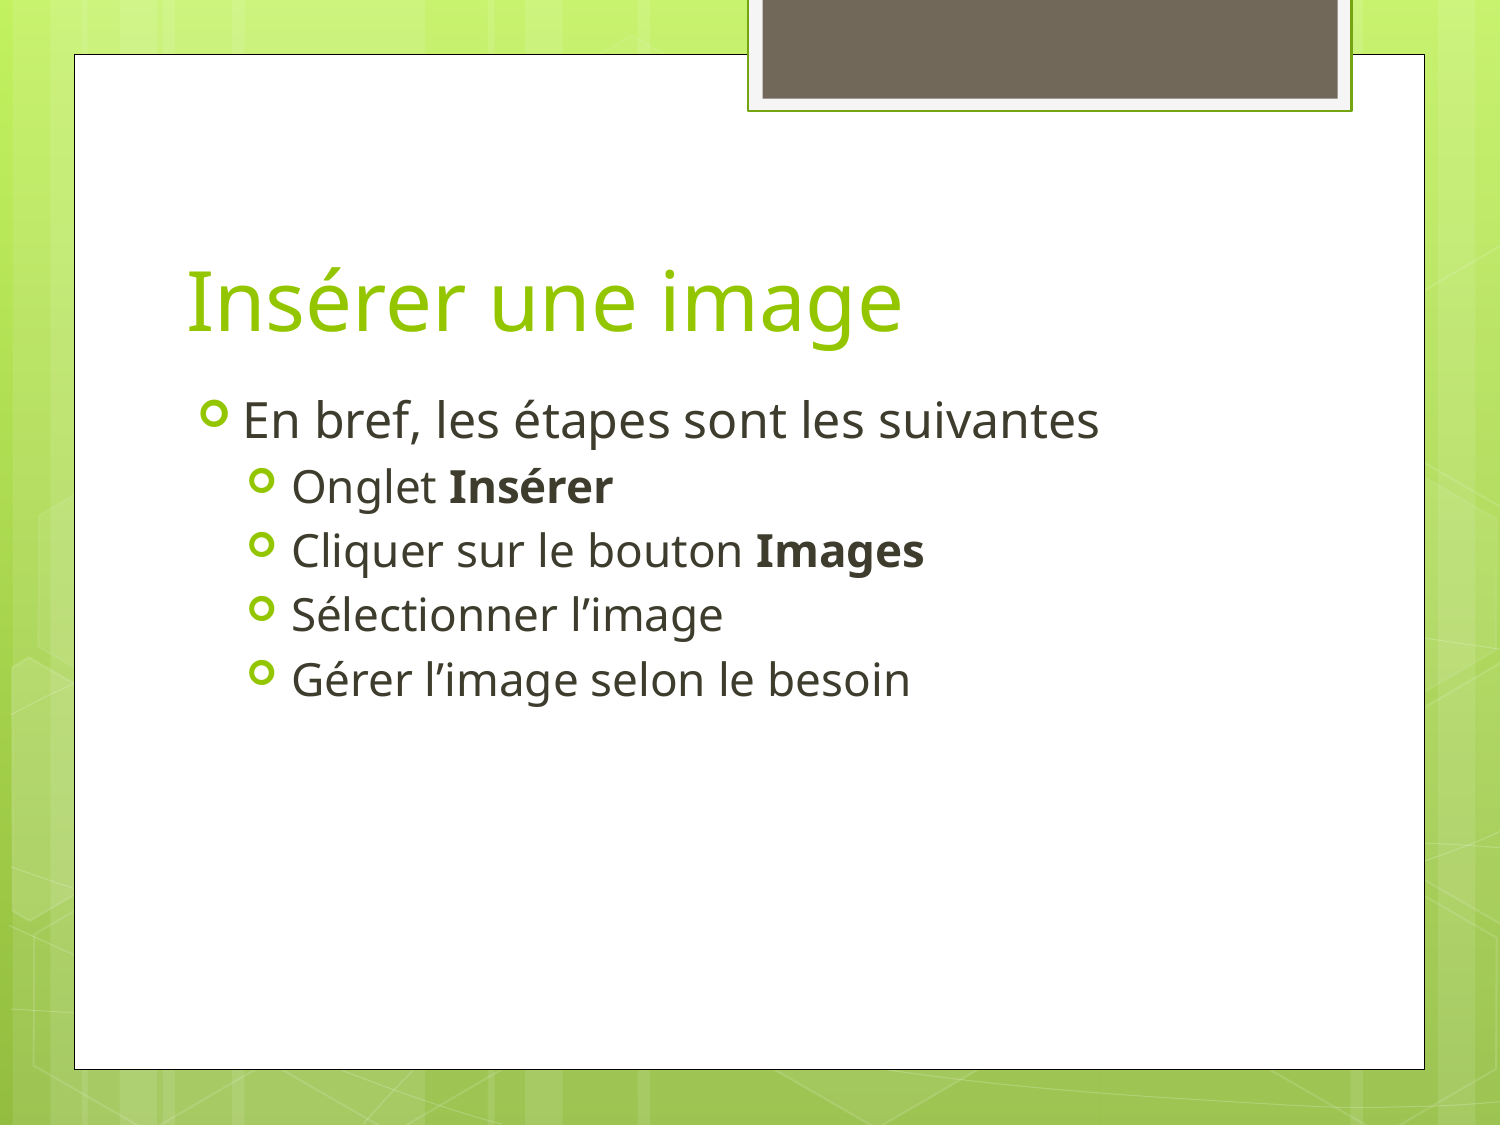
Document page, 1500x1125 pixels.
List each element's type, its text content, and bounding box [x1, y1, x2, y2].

list En bref, les étapes sont les suivantes Onglet Insérer Cliquer sur le bouton Images Sélectionner l’image Gérer l’image selon le besoin [171, 381, 1283, 957]
title Insérer une image [171, 168, 1324, 357]
